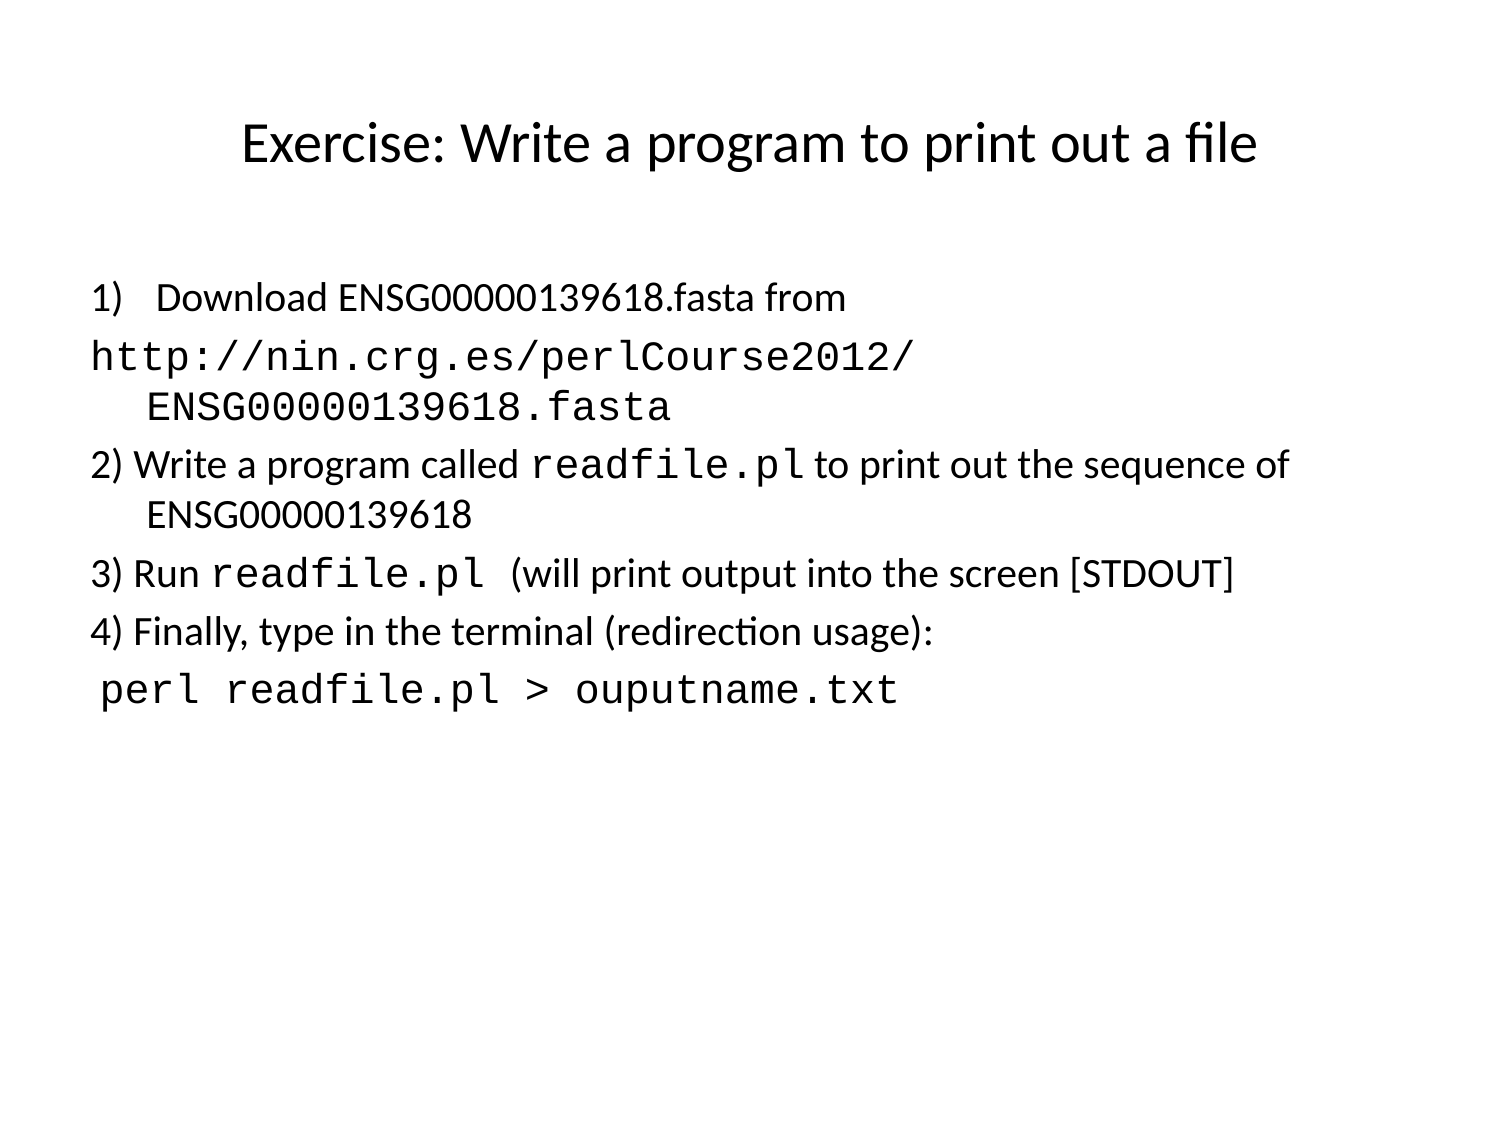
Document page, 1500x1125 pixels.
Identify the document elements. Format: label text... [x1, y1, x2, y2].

title Exercise: Write a program to print out a file [75, 45, 1425, 233]
list 1) Download ENSG00000139618.fasta from http://nin.crg.es/perlCourse2012/ENSG00000139618.fasta 2) Write a program called readfile.pl to print out the sequence of ENSG00000139618 3) Run readfile.pl (will print output into the screen [STDOUT] 4) Finally, type in the terminal (redirection usage): perl readfile.pl > ouputname.txt [75, 262, 1425, 774]
